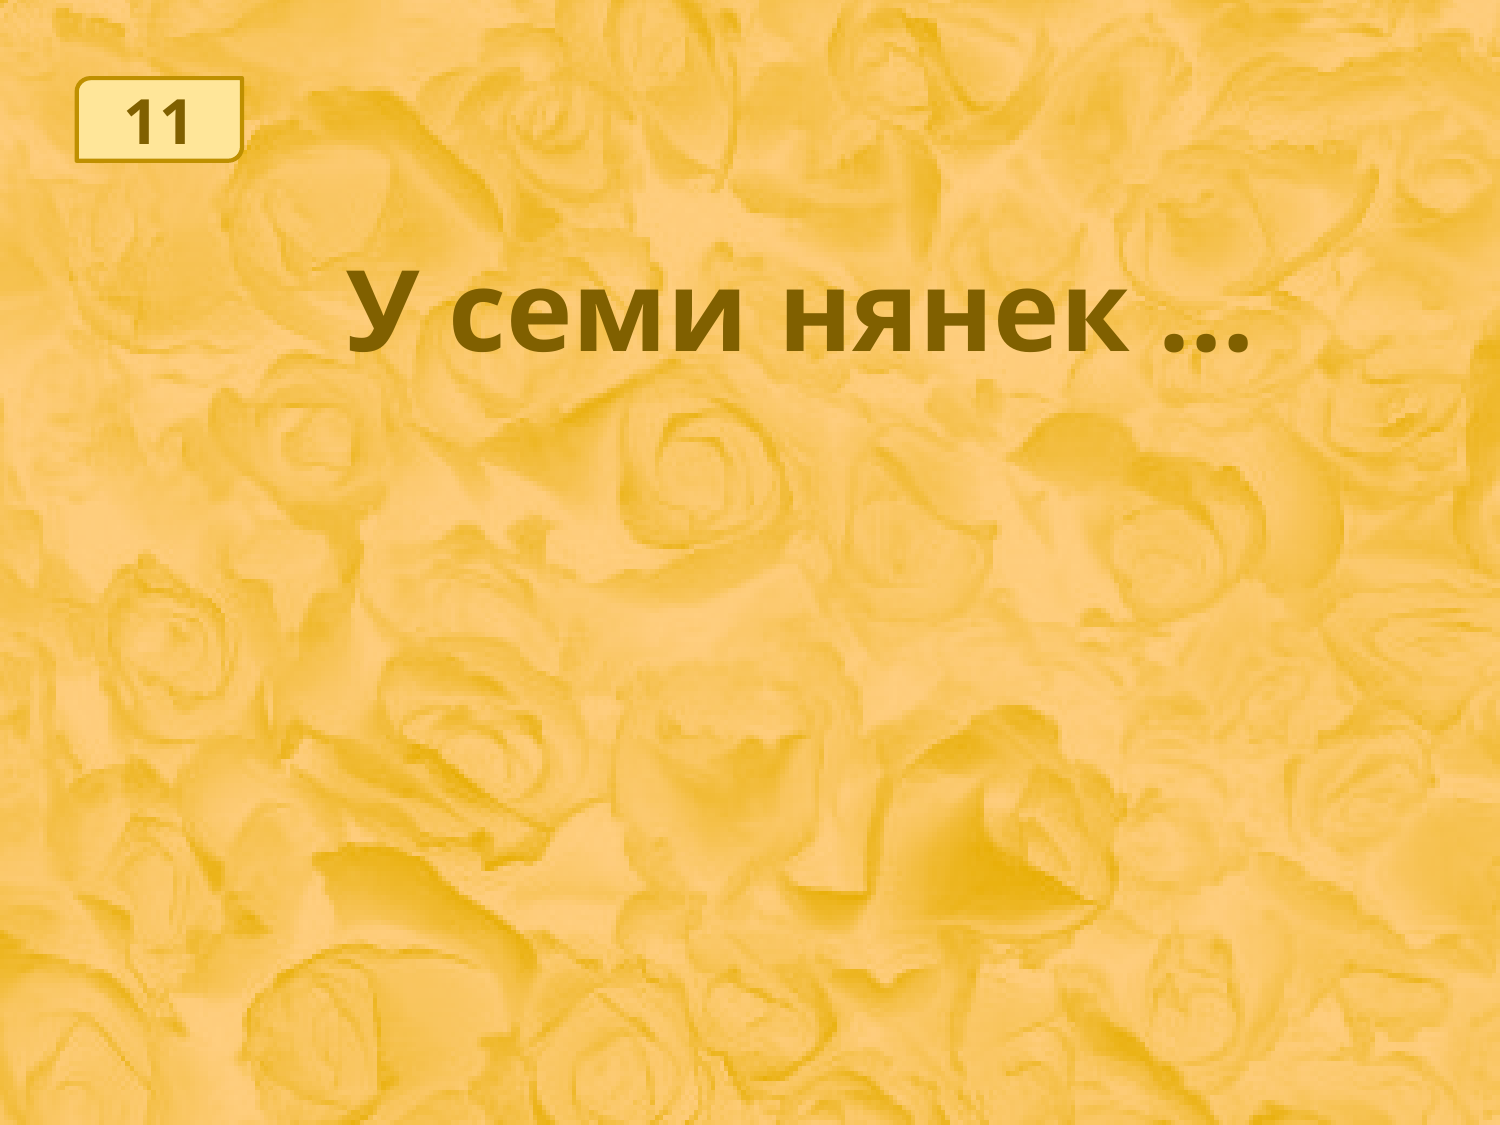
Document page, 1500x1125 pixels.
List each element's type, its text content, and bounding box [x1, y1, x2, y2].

text_box 11 [74, 76, 245, 163]
text_box У семи нянек … [242, 231, 1388, 382]
